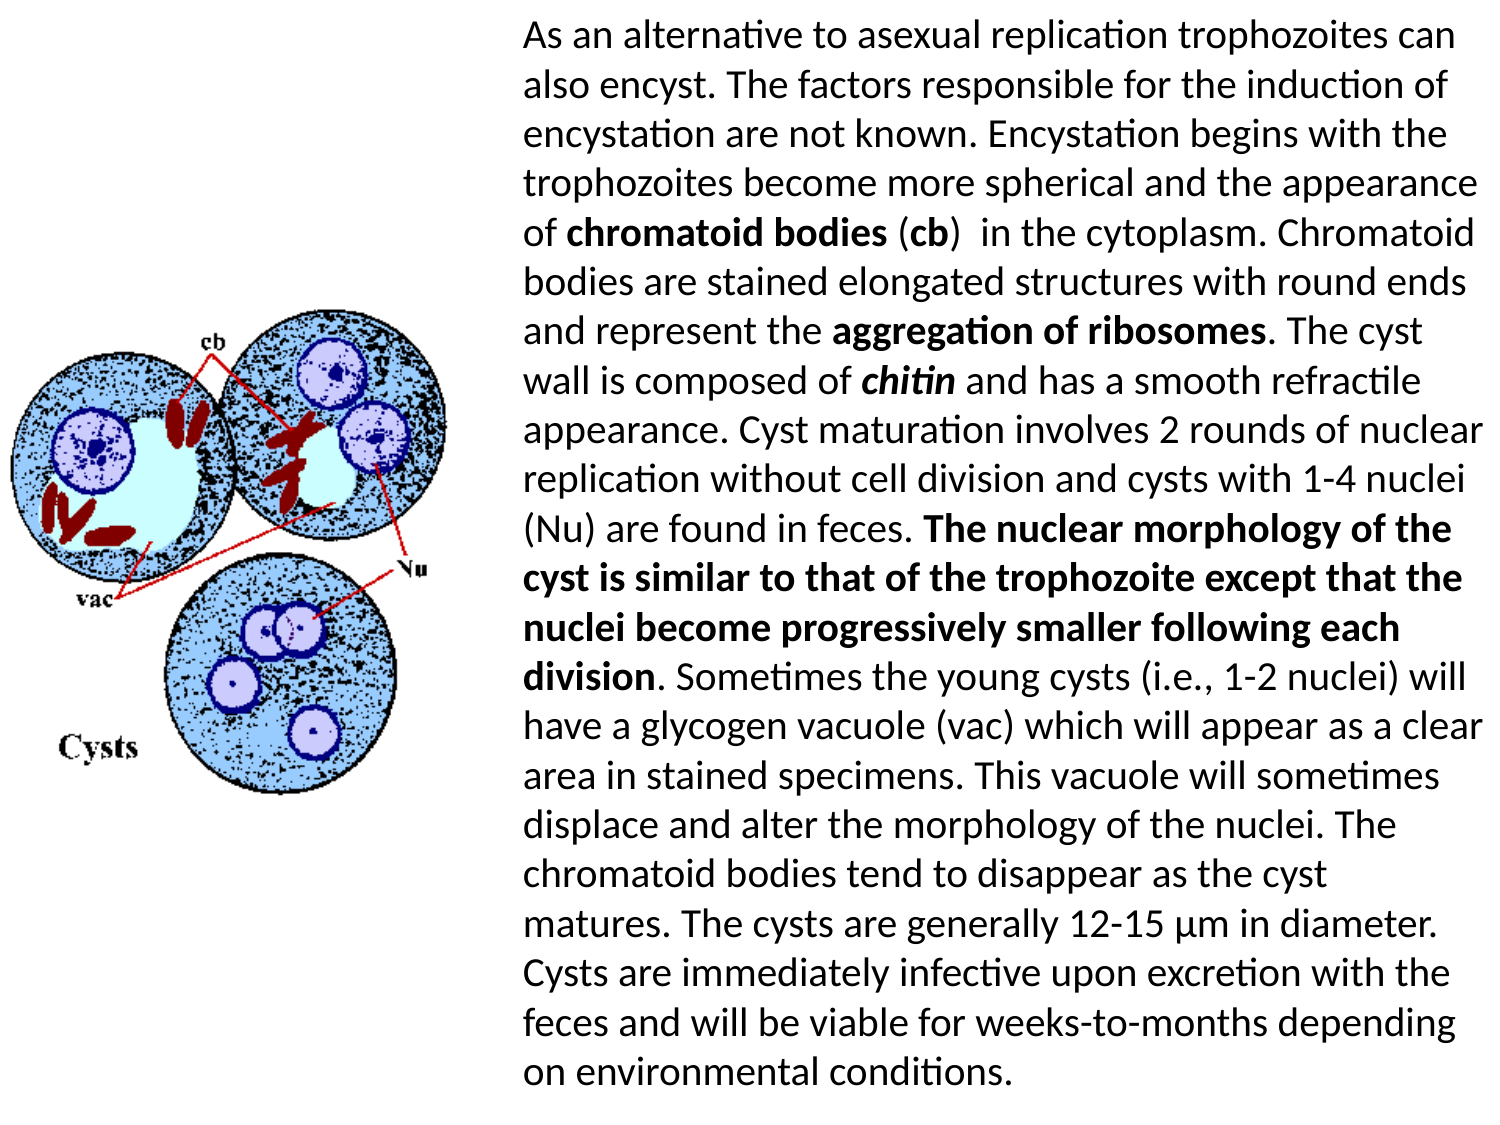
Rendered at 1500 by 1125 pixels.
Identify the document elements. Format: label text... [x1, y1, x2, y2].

list As an alternative to asexual replication trophozoites can also encyst. The factors responsible for the induction of encystation are not known. Encystation begins with the trophozoites become more spherical and the appearance of chromatoid bodies (cb) in the cytoplasm. Chromatoid bodies are stained elongated structures with round ends and represent the aggregation of ribosomes. The cyst wall is composed of chitin and has a smooth refractile appearance. Cyst maturation involves 2 rounds of nuclear replication without cell division and cysts with 1-4 nuclei (Nu) are found in feces. The nuclear morphology of the cyst is similar to that of the trophozoite except that the nuclei become progressively smaller following each division. Sometimes the young cysts (i.e., 1-2 nuclei) will have a glycogen vacuole (vac) which will appear as a clear area in stained specimens. This vacuole will sometimes displace and alter the morphology of the nuclei. The chromatoid bodies tend to disappear as the cyst matures. The cysts are generally 12-15 µm in diameter. Cysts are immediately infective upon excretion with the feces and will be viable for weeks-to-months depending on environmental conditions. [454, 0, 1500, 1125]
picture [0, 302, 452, 797]
